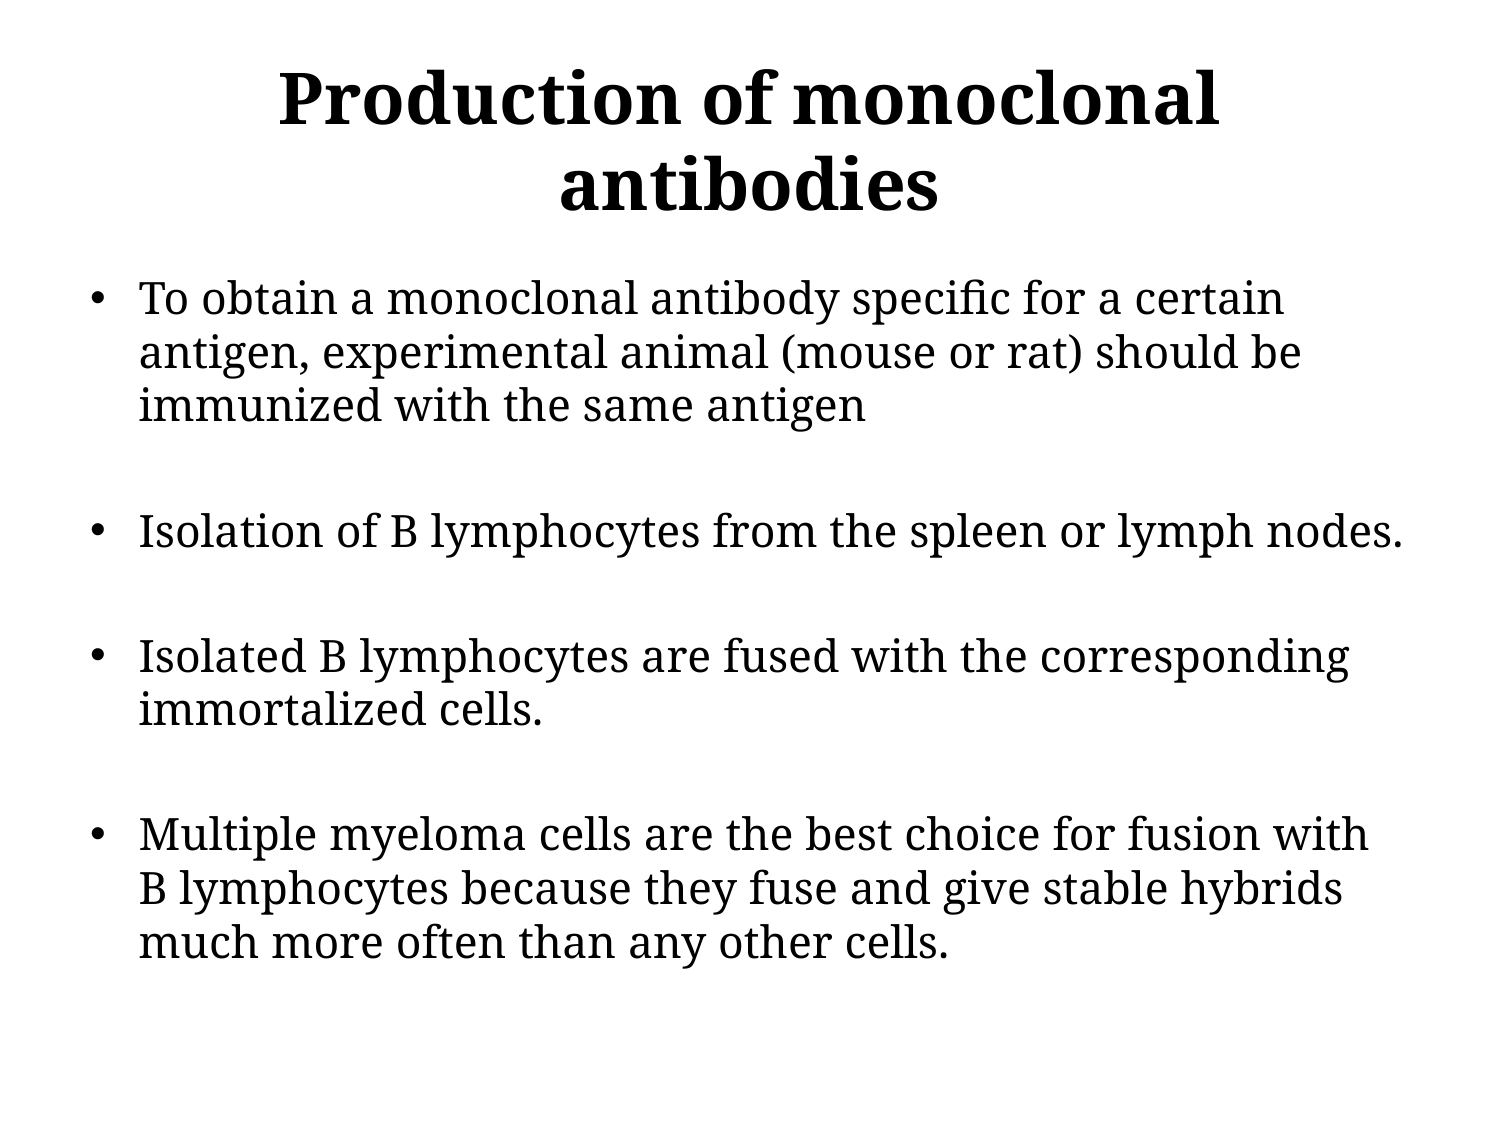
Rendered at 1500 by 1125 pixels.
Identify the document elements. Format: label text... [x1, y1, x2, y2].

title Production of monoclonal antibodies [75, 45, 1425, 233]
list To obtain a monoclonal antibody specific for a certain antigen, experimental animal (mouse or rat) should be immunized with the same antigen Isolation of B lymphocytes from the spleen or lymph nodes. Isolated B lymphocytes are fused with the corresponding immortalized cells. Multiple myeloma cells are the best choice for fusion with B lymphocytes because they fuse and give stable hybrids much more often than any other cells. [75, 262, 1425, 1005]
